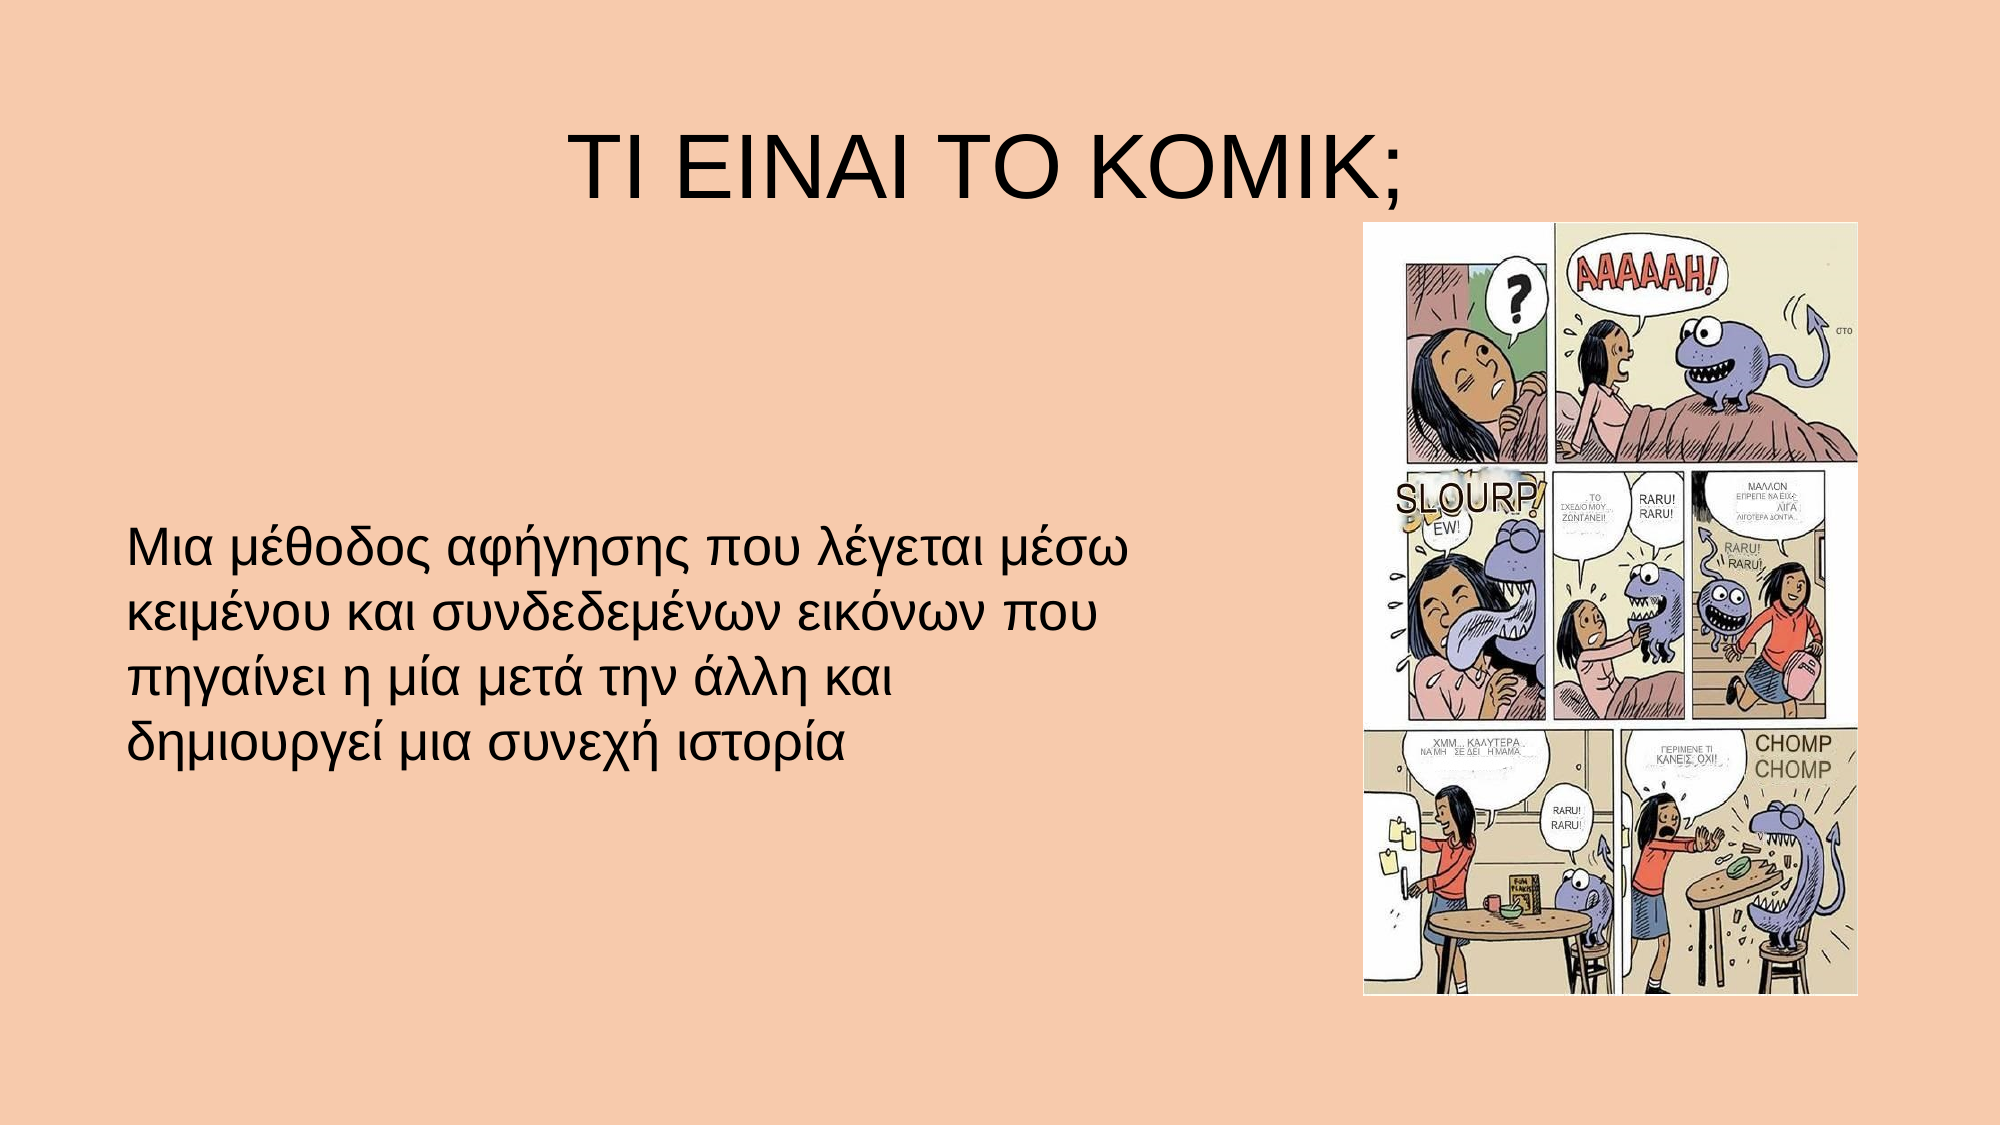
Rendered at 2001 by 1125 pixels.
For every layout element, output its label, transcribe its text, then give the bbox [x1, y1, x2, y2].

title ΤΙ ΕΙΝΑΙ ΤΟ ΚΟΜΙΚ; [0, 59, 1422, 278]
picture [1362, 222, 1858, 997]
text_box Μια μέθοδος αφήγησης που λέγεται μέσω κειμένου και συνδεδεμένων εικόνων που πηγαίνει η μία μετά την άλλη και δημιουργεί μια συνεχή ιστορία [110, 503, 1153, 891]
